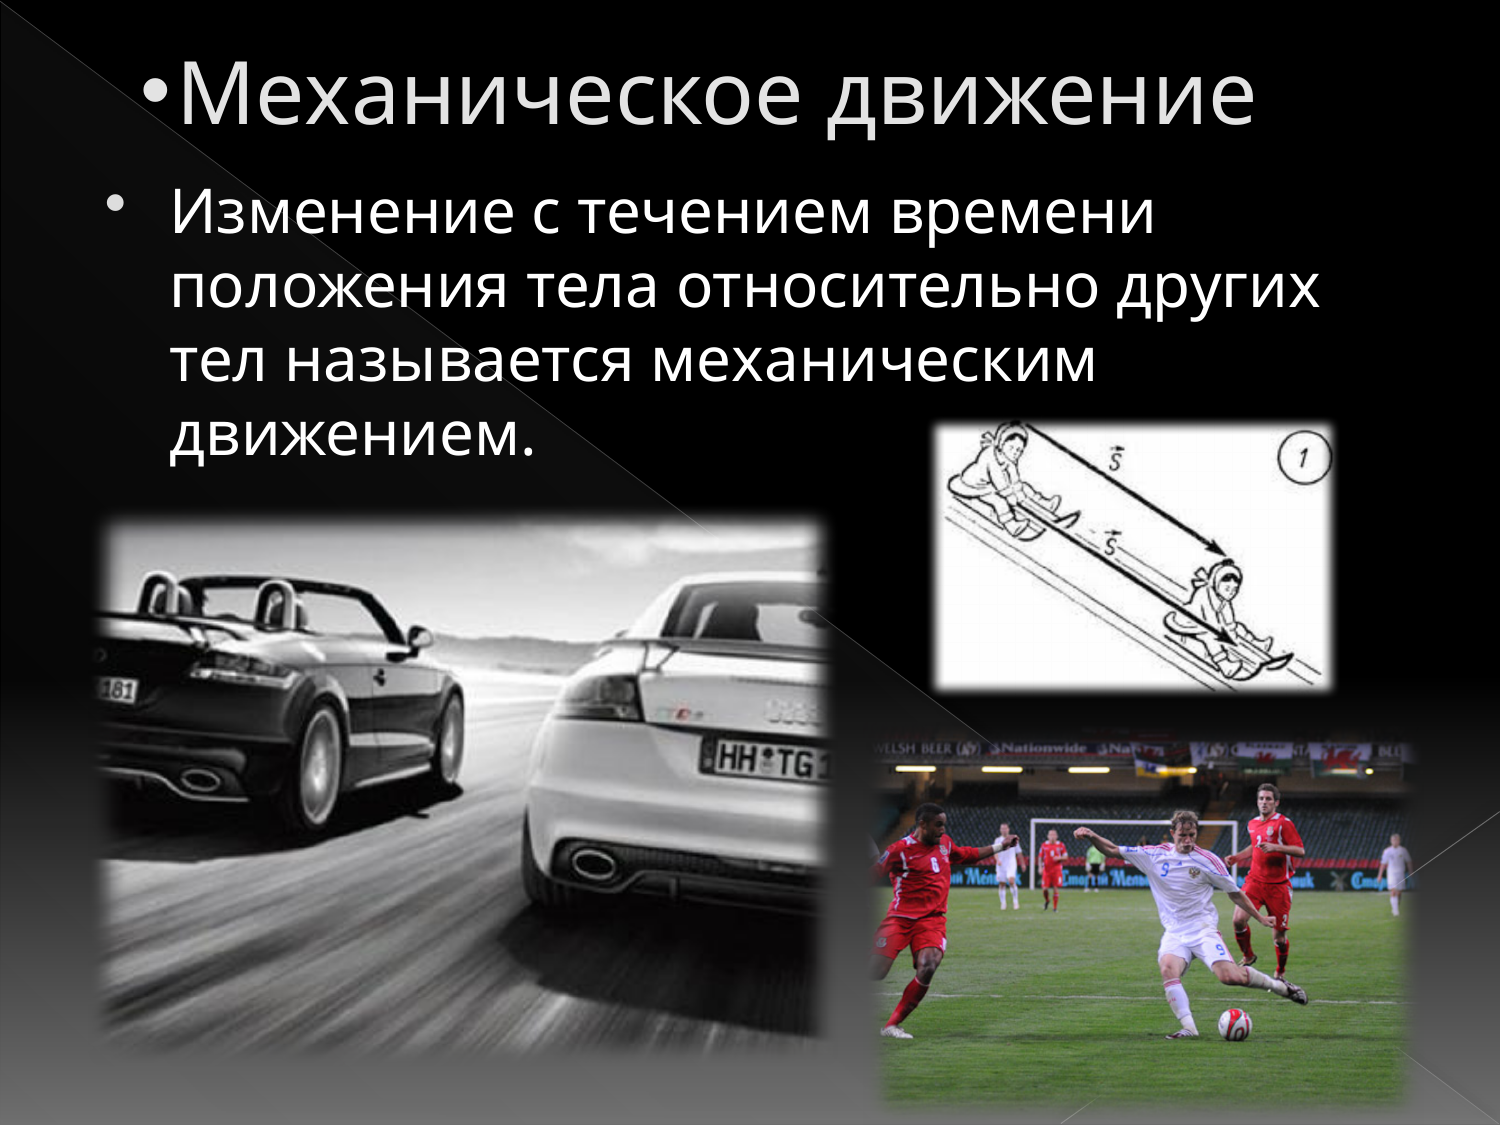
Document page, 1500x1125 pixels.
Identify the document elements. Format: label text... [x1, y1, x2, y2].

list Изменение с течением времени положения тела относительно других тел называется механическим движением. [82, 164, 1390, 477]
picture [863, 722, 1424, 1125]
title Механическое движение [82, 0, 1390, 164]
picture [88, 503, 839, 1067]
picture [925, 415, 1341, 700]
